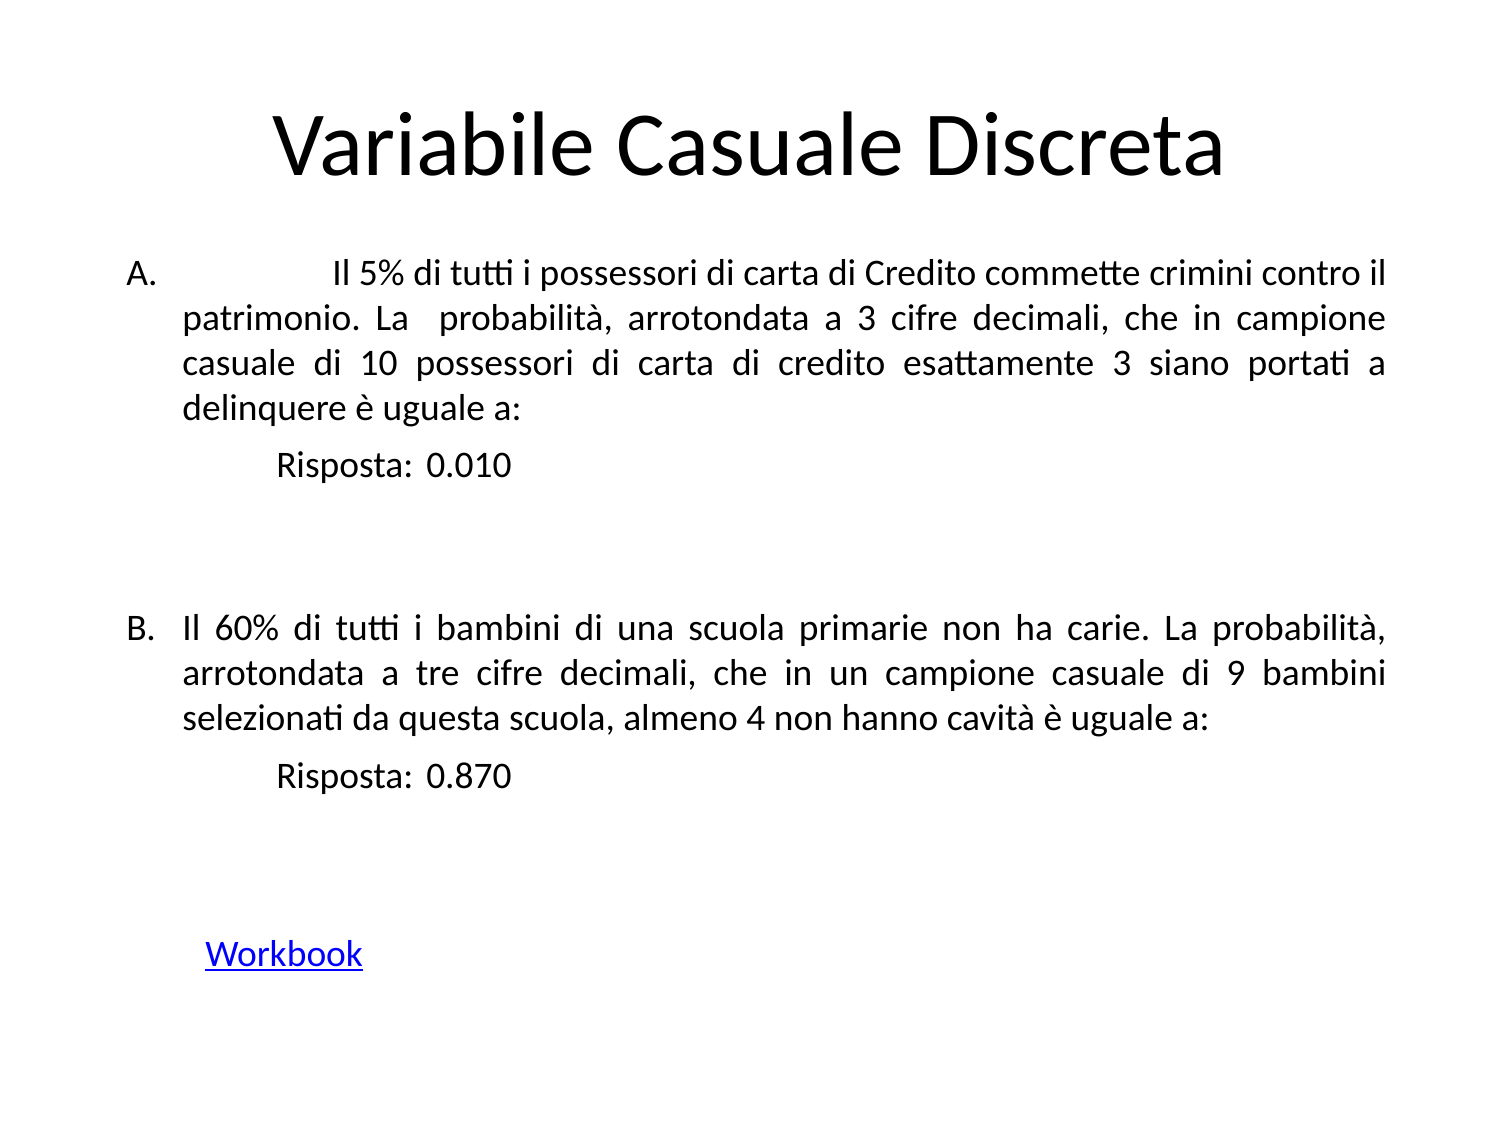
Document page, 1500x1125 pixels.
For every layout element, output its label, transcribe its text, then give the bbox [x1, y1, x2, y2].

text_box Workbook [190, 921, 851, 982]
text_box Il 5% di tutti i possessori di carta di Credito commette crimini contro il patrimonio. La probabilità, arrotondata a 3 cifre decimali, che in campione casuale di 10 possessori di carta di credito esattamente 3 siano portati a delinquere è uguale a: Risposta: 0.010 [111, 240, 1403, 493]
text_box Il 60% di tutti i bambini di una scuola primarie non ha carie. La probabilità, arrotondata a tre cifre decimali, che in un campione casuale di 9 bambini selezionati da questa scuola, almeno 4 non hanno cavità è uguale a: Risposta: 0.870 [111, 595, 1403, 803]
title Variabile Casuale Discreta [75, 45, 1425, 233]
